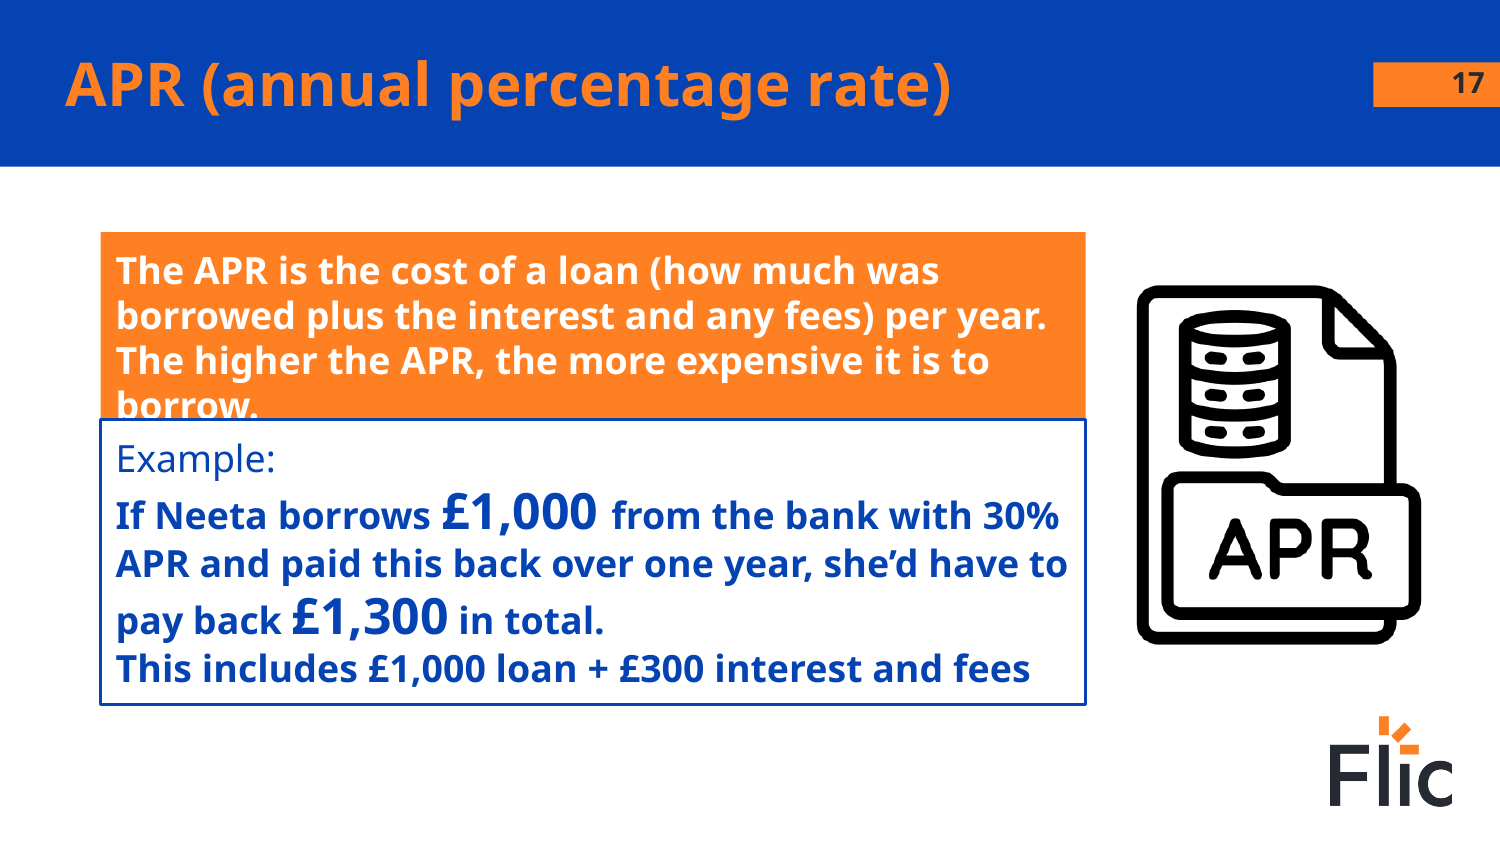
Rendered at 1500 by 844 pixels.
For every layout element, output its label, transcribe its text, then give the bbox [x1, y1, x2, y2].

text_box The APR is the cost of a loan (how much was borrowed plus the interest and any fees) per year. The higher the APR, the more expensive it is to borrow. [100, 232, 1086, 419]
text_box Example: If Neeta borrows £1,000 from the bank with 30% APR and paid this back over one year, she’d have to pay back £1,300 in total. This includes £1,000 loan + £300 interest and fees [100, 419, 1086, 705]
slide_number 17 [1410, 49, 1500, 115]
picture [1112, 244, 1462, 678]
title APR (annual percentage rate) [50, 39, 1320, 125]
picture [1330, 716, 1452, 807]
